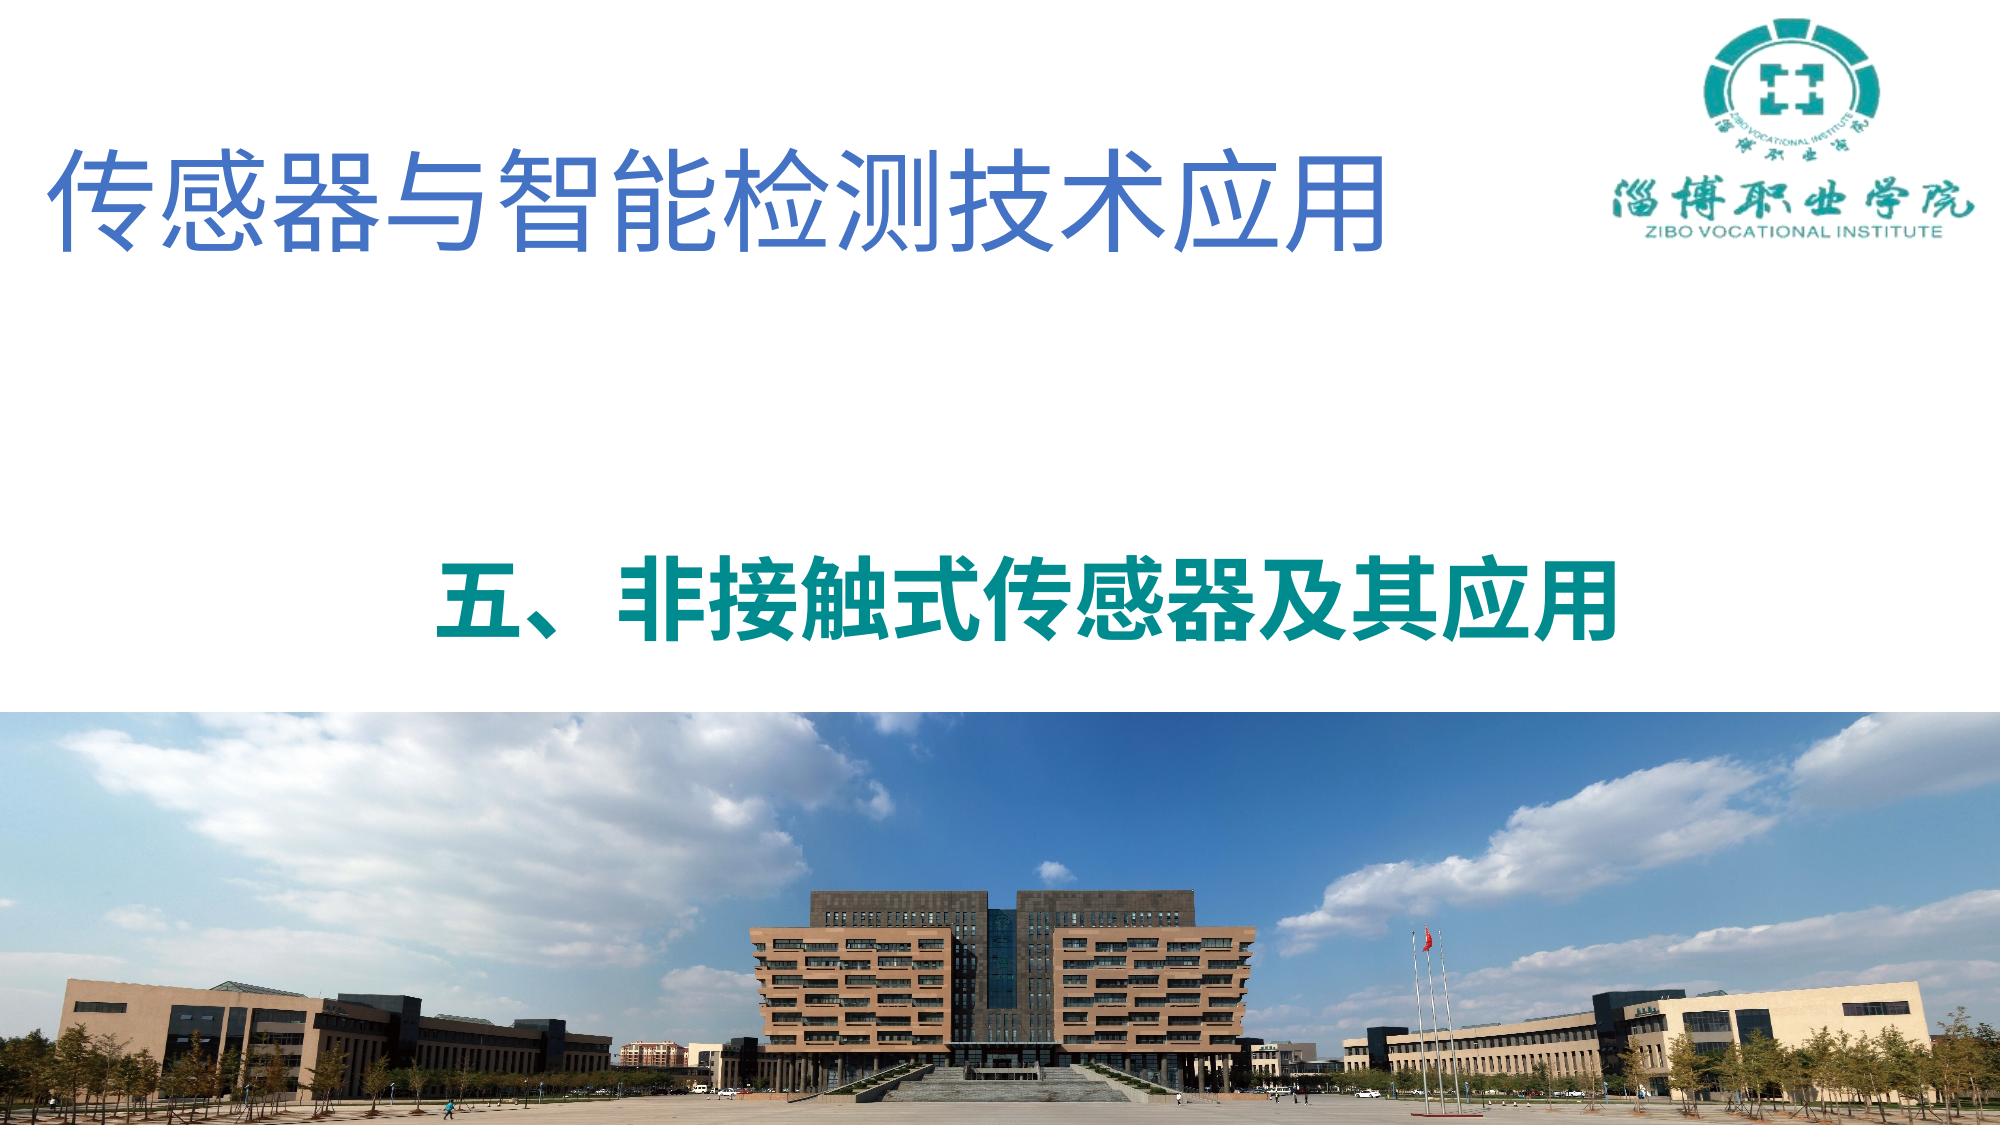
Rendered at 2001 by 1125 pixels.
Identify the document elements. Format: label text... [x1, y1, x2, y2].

text_box 传感器与智能检测技术应用 [30, 123, 1411, 274]
picture [0, 712, 2000, 1125]
text_box 五、非接触式传感器及其应用 [417, 534, 1791, 660]
picture [1581, 4, 2000, 253]
